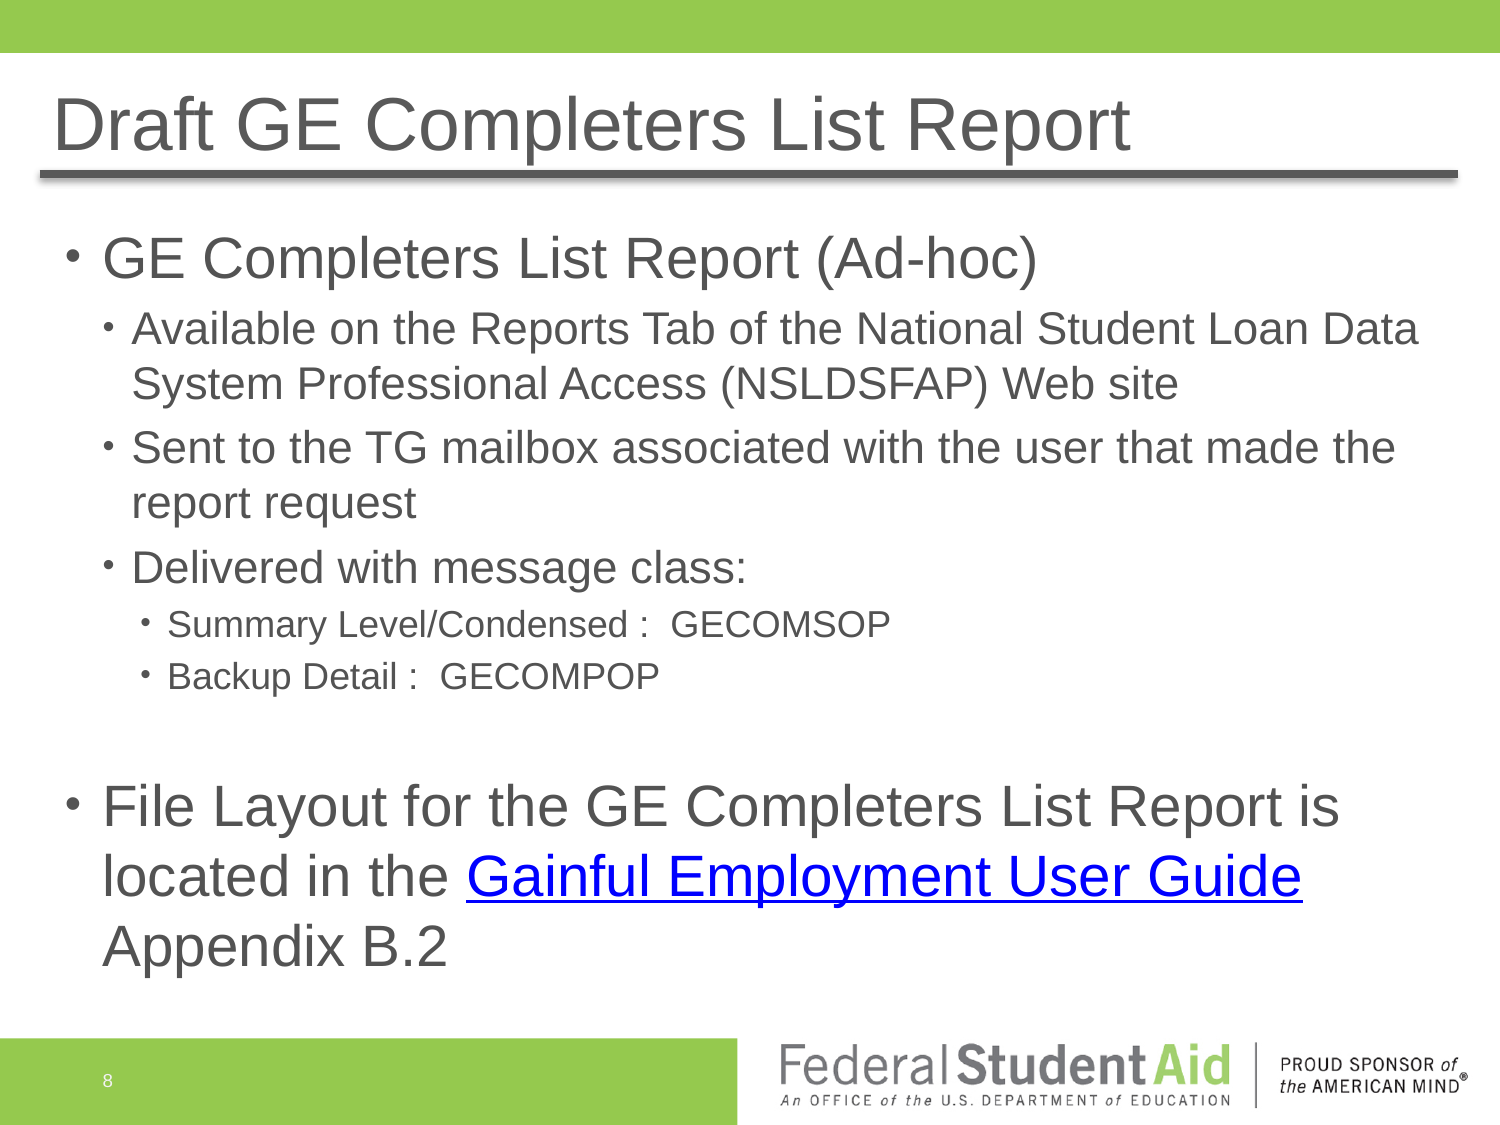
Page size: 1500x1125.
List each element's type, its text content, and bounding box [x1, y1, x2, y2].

list GE Completers List Report (Ad-hoc) Available on the Reports Tab of the National Student Loan Data System Professional Access (NSLDSFAP) Web site Sent to the TG mailbox associated with the user that made the report request Delivered with message class: Summary Level/Condensed : GECOMSOP Backup Detail : GECOMPOP File Layout for the GE Completers List Report is located in the Gainful Employment User Guide Appendix B.2 [50, 212, 1438, 1005]
title Draft GE Completers List Report [37, 67, 1450, 175]
picture [761, 1018, 1488, 1125]
slide_number 8 [87, 1050, 438, 1110]
